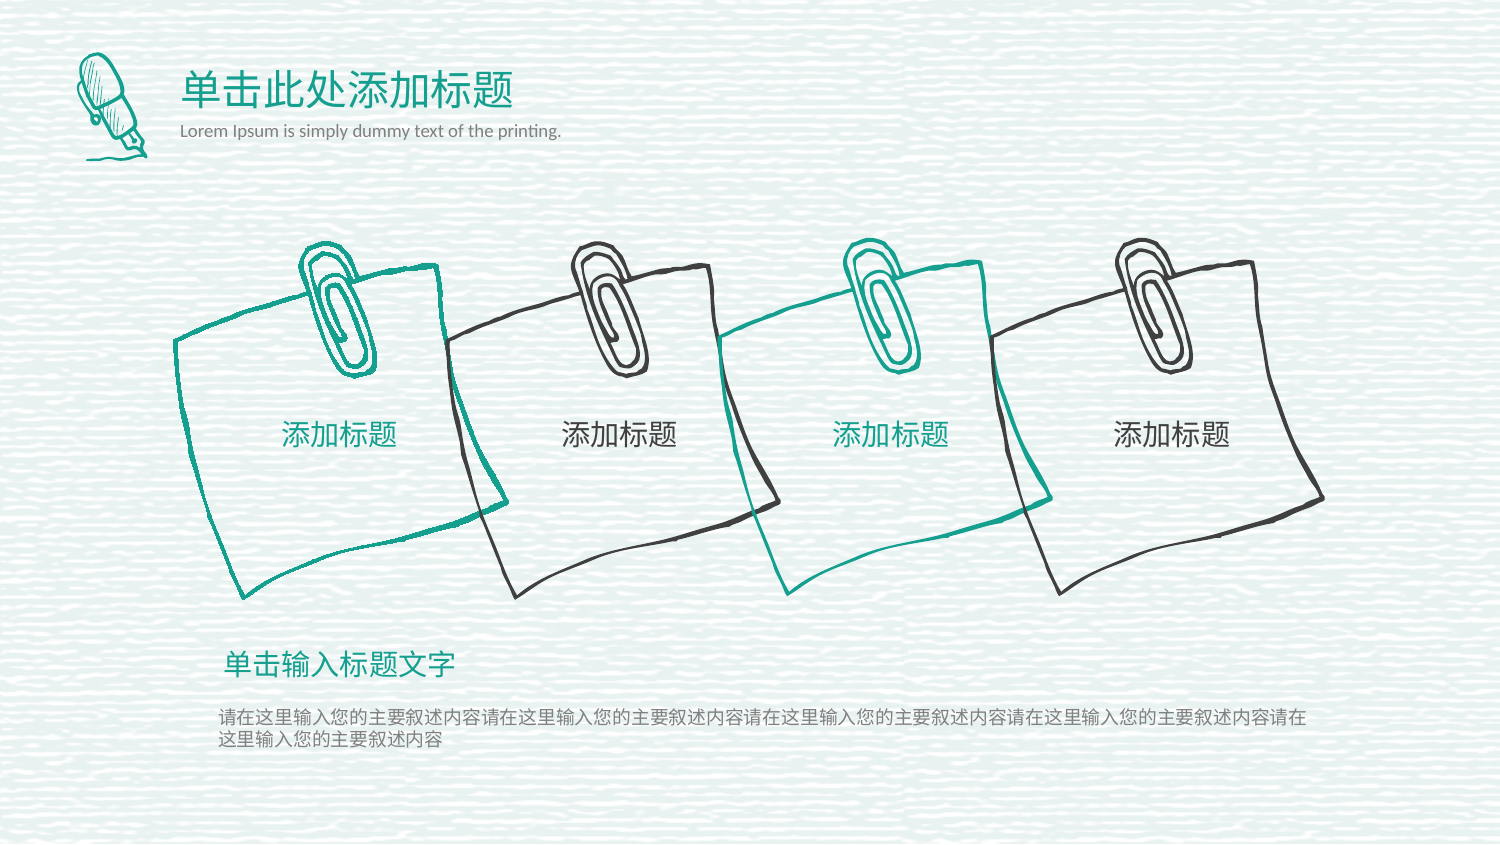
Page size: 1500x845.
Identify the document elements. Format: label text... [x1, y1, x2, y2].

text_box 添加标题 [269, 411, 436, 458]
text_box [989, 237, 1325, 597]
text_box [723, 360, 781, 515]
text_box 添加标题 [549, 411, 716, 458]
text_box [995, 356, 1053, 512]
text_box 单击输入标题文字 [211, 640, 613, 687]
text_box [717, 237, 1023, 597]
text_box [451, 360, 509, 515]
text_box 请在这里输入您的主要叙述内容请在这里输入您的主要叙述内容请在这里输入您的主要叙述内容请在这里输入您的主要叙述内容请在这里输入您的主要叙述内容 [218, 705, 1317, 774]
text_box 添加标题 [821, 411, 987, 458]
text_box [74, 51, 149, 162]
text_box [445, 241, 753, 600]
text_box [165, 55, 827, 150]
text_box [173, 241, 479, 600]
text_box 添加标题 [1101, 411, 1268, 458]
